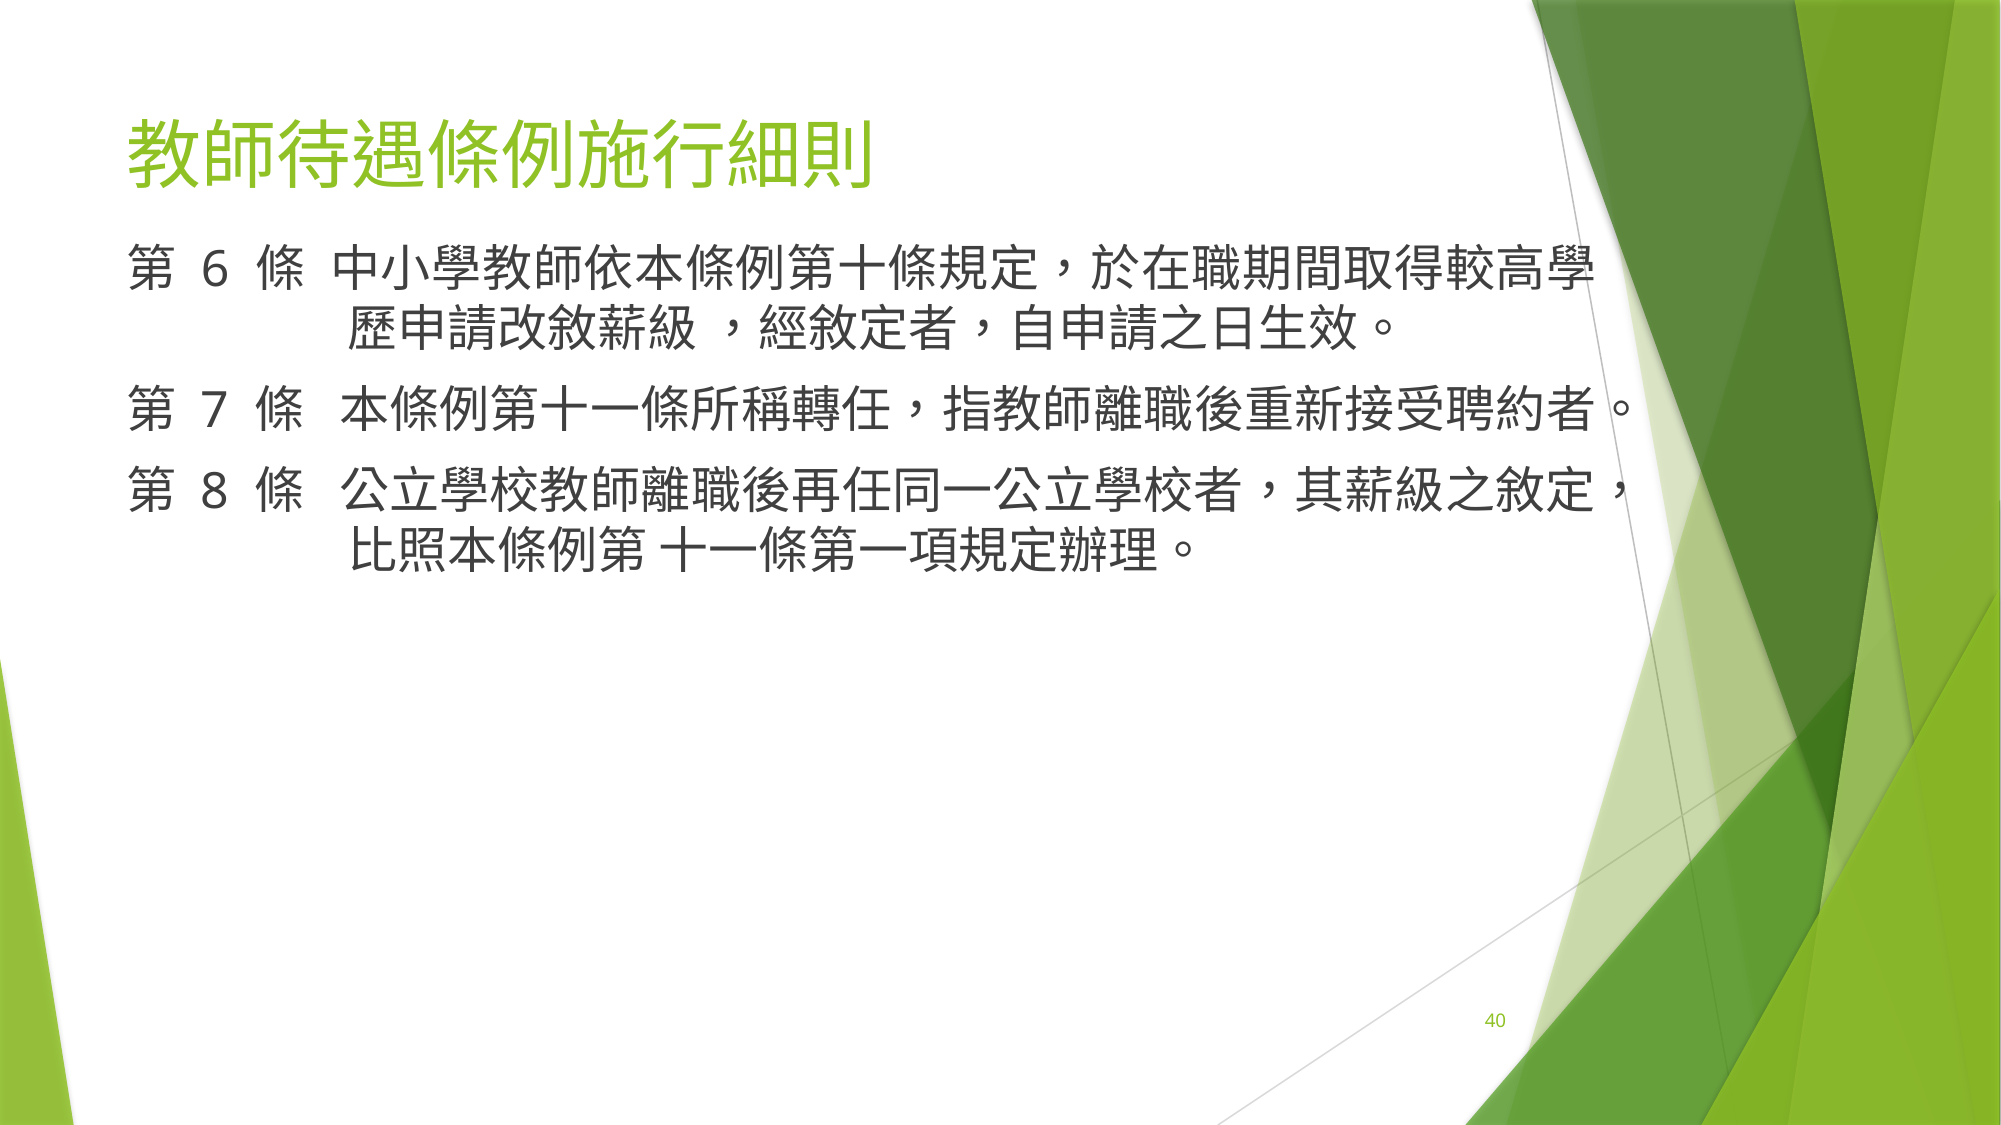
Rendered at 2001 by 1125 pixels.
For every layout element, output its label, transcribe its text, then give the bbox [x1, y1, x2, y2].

title 教師待遇條例施行細則 [111, 99, 1522, 228]
slide_number 40 [1409, 991, 1522, 1051]
list 第 6 條 中小學教師依本條例第十條規定，於在職期間取得較高學歷申請改敘薪級 ，經敘定者，自申請之日生效。 第 7 條 本條例第十一條所稱轉任，指教師離職後重新接受聘約者。 第 8 條 公立學校教師離職後再任同一公立學校者，其薪級之敘定，比照本條例第 十一條第一項規定辦理。 [111, 228, 1612, 1016]
